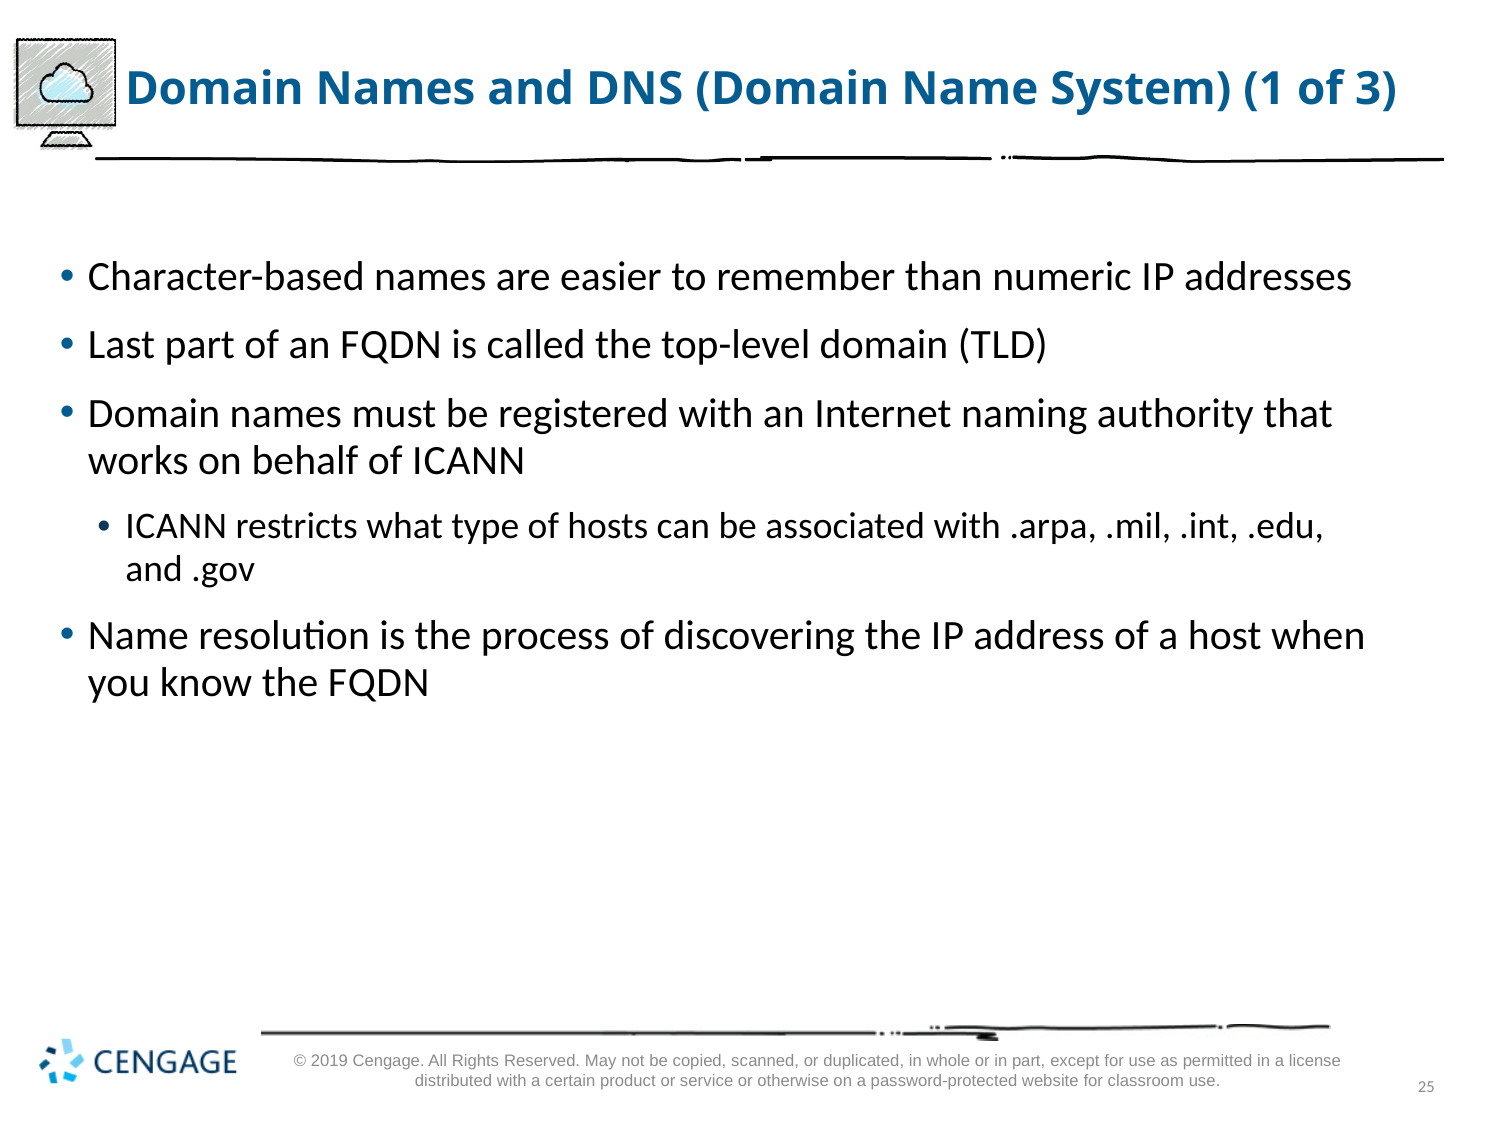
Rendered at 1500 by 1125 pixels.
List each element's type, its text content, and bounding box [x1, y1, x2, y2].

picture [19, 1025, 249, 1096]
list Character-based names are easier to remember than numeric I P addresses Last part of an F Q D N is called the top-level domain (T L D) Domain names must be registered with an Internet naming authority that works on behalf of I C A N N I C A N N restricts what type of hosts can be associated with .arpa, .mil, .int, .edu, and .gov Name resolution is the process of discovering the I P address of a host when you know the F Q D N [59, 252, 1375, 715]
picture [95, 155, 1444, 163]
picture [261, 1024, 1331, 1041]
title Domain Names and D N S (Domain Name System) (1 of 3) [125, 66, 1442, 116]
footer © 2019 Cengage. All Rights Reserved. May not be copied, scanned, or duplicated, in whole or in part, except for use as permitted in a license distributed with a certain product or service or otherwise on a password-protected website for classroom use. [262, 1050, 1375, 1091]
picture [13, 36, 117, 151]
